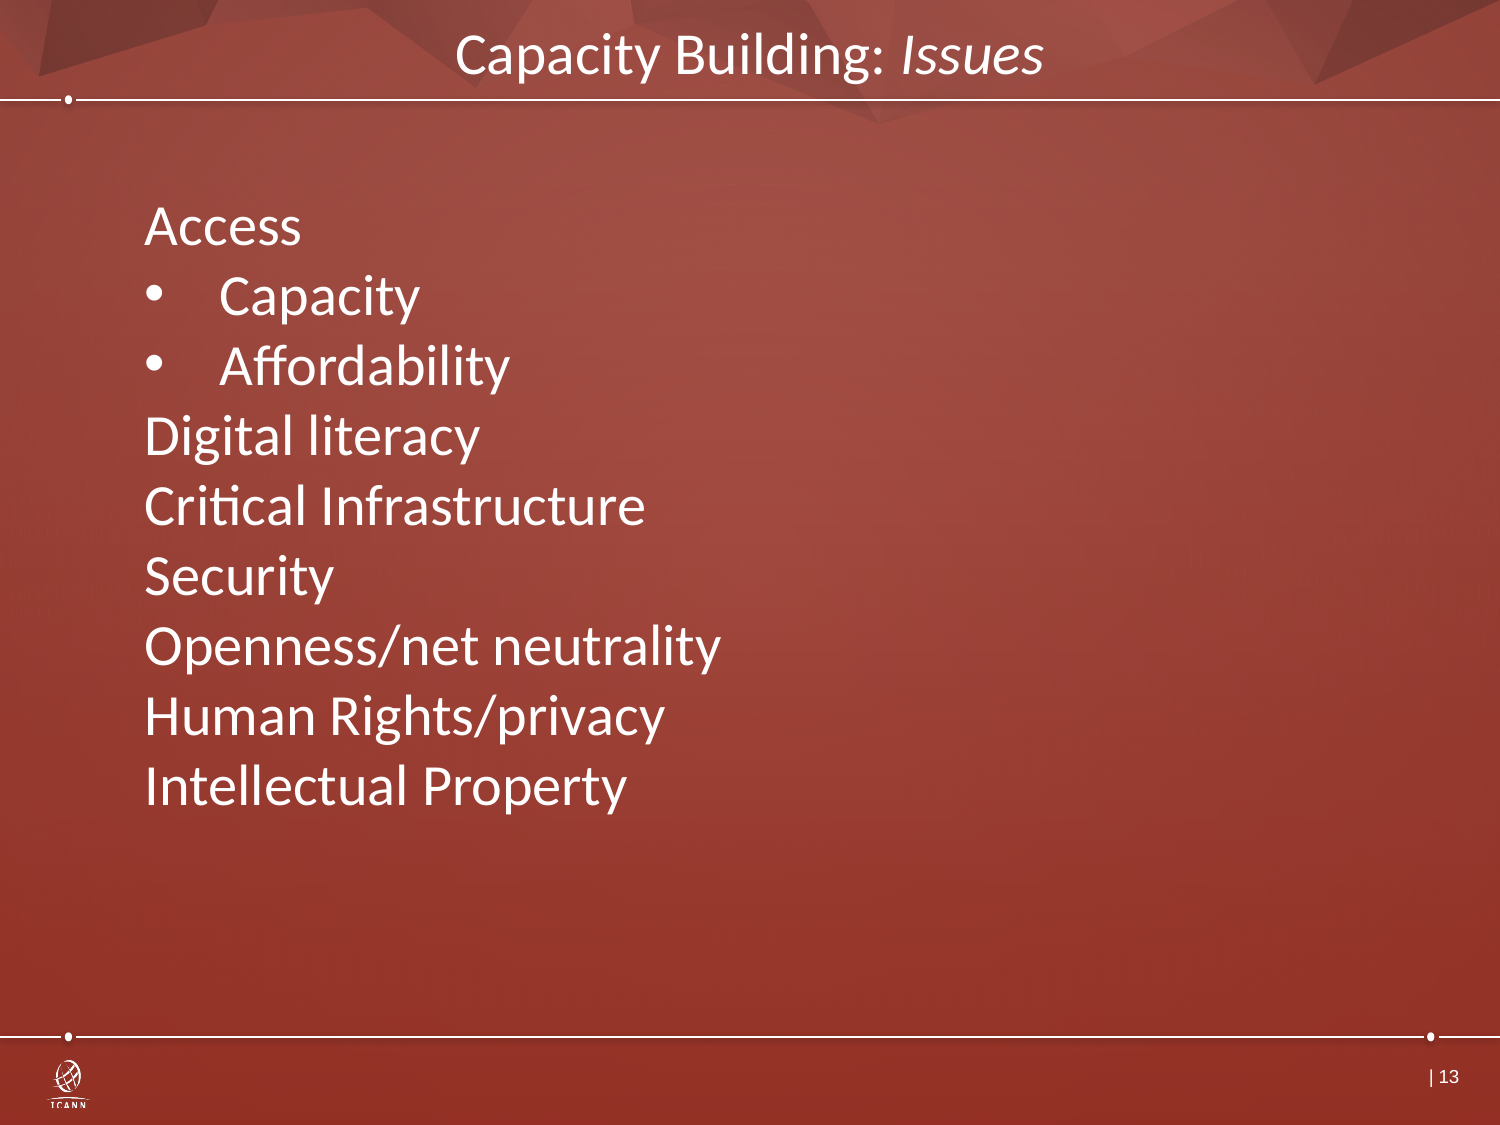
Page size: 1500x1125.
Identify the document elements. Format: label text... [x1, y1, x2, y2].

picture [0, 0, 1500, 1125]
text_box Access Capacity Affordability Digital literacy Critical Infrastructure Security Openness/net neutrality Human Rights/privacy Intellectual Property [130, 179, 1370, 825]
title Capacity Building: Issues [51, 6, 1449, 95]
